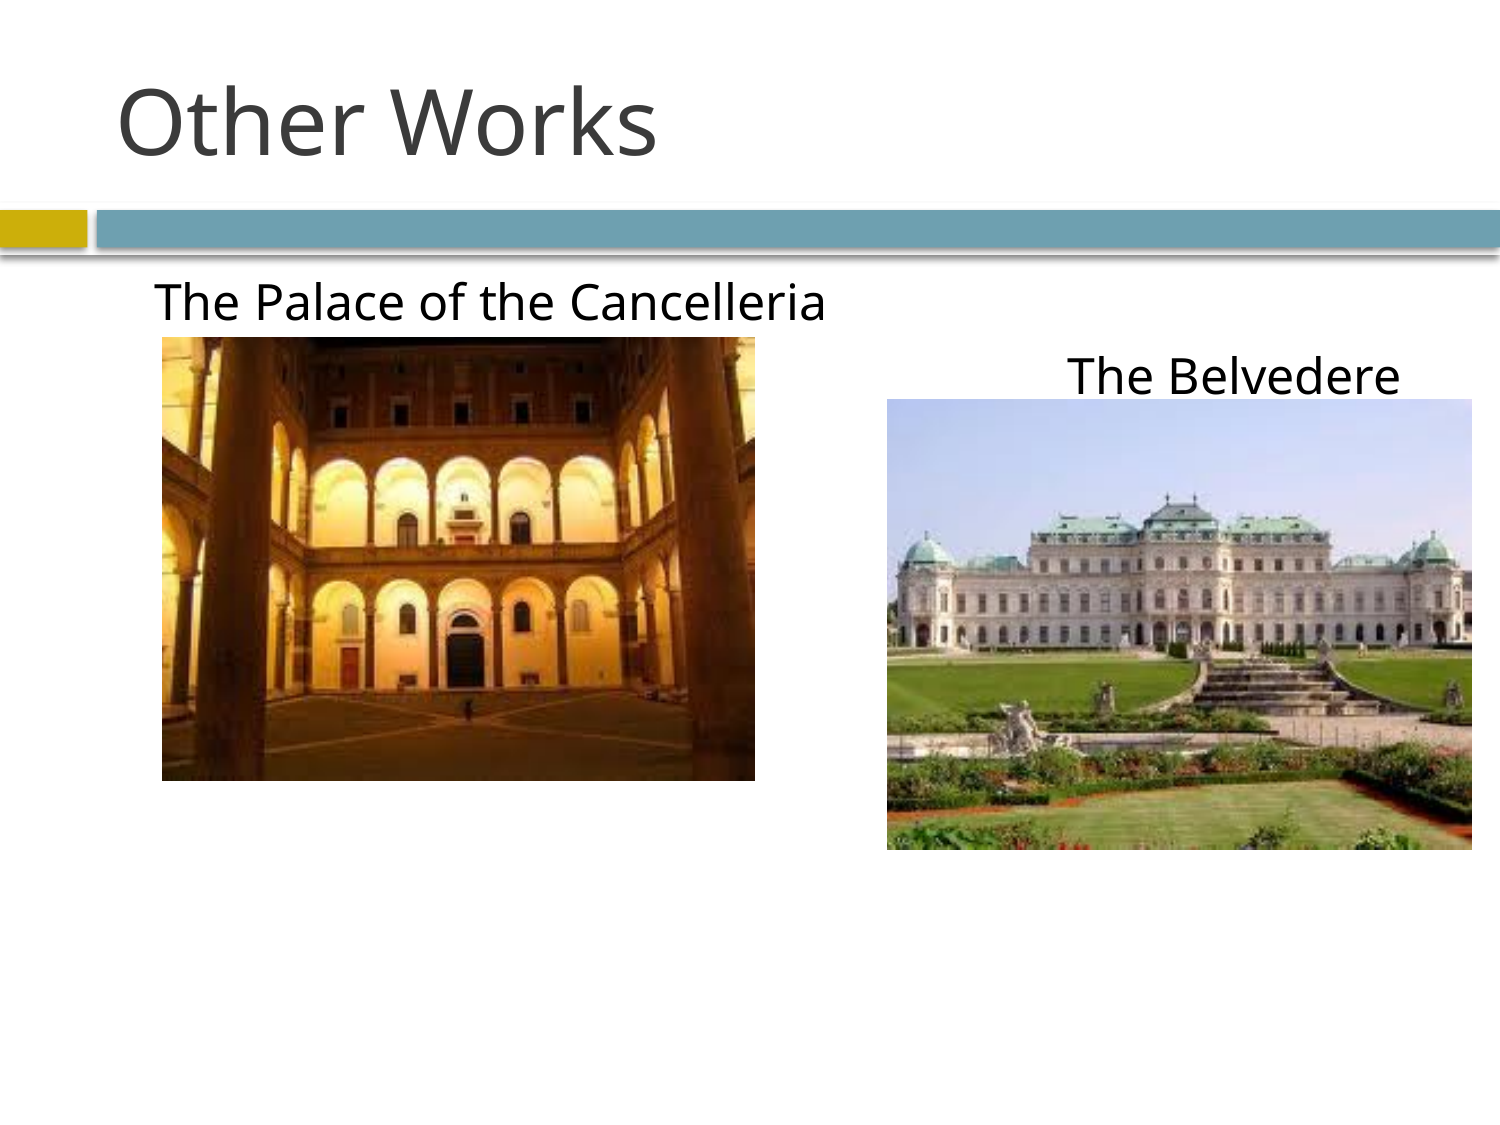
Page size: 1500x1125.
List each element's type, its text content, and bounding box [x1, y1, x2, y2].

picture [887, 399, 1472, 851]
picture [162, 337, 755, 782]
list The Palace of the Cancelleria The Belvedere [100, 262, 1438, 1000]
title Other Works [100, 37, 1438, 200]
